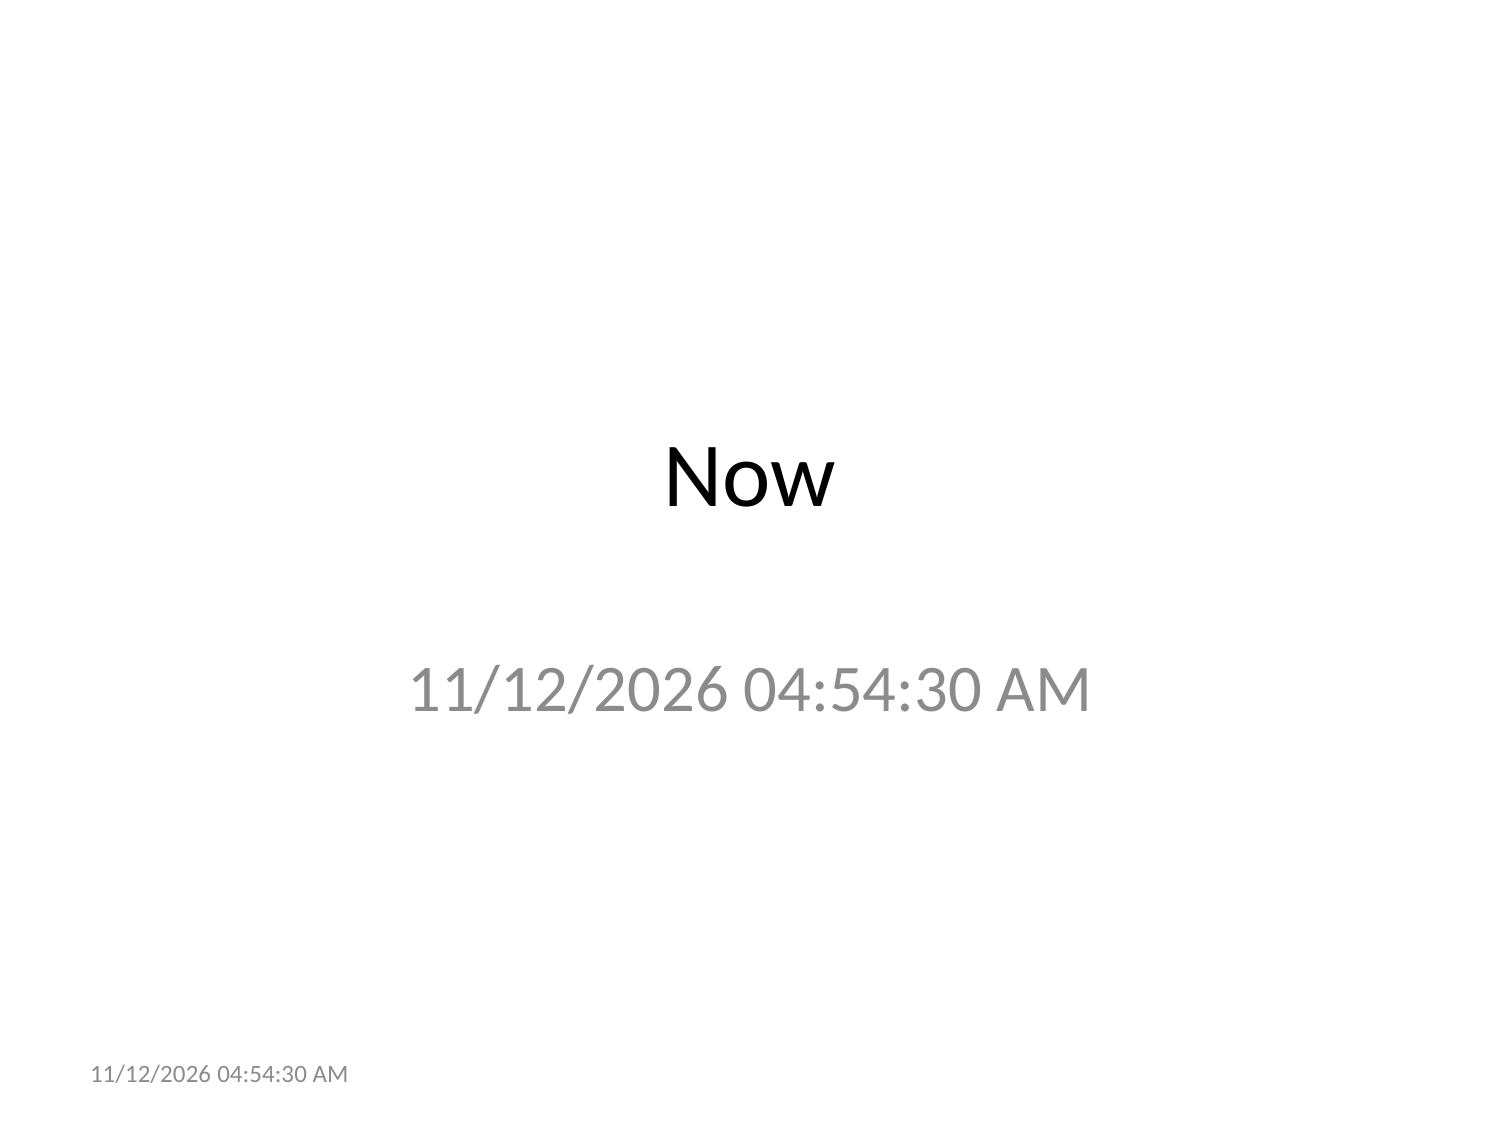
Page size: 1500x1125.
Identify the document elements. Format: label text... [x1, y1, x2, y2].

title Now [112, 349, 1388, 591]
subtitle 2011-12-19 10:20:04 AM [225, 637, 1275, 925]
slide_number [75, 1042, 425, 1103]
